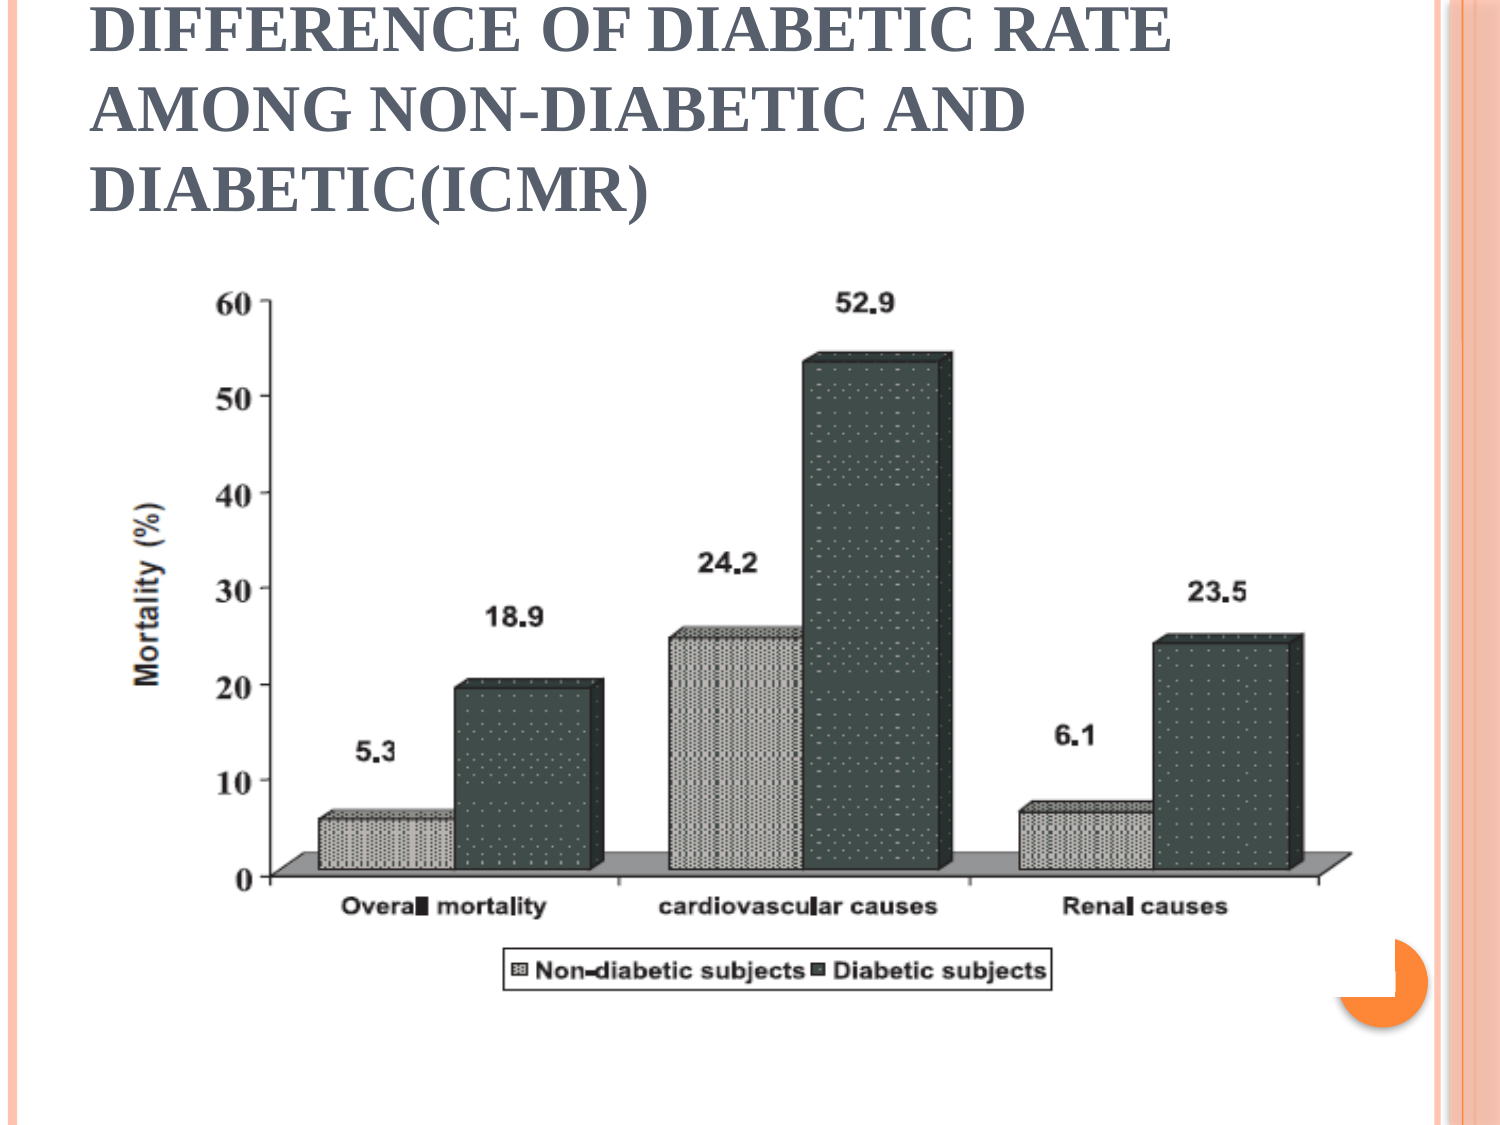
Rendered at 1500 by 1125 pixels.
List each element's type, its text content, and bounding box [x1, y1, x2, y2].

picture [69, 254, 1396, 997]
slide_number 21 [1333, 940, 1434, 1027]
title Difference of diabetic rate among non-diabetic and diabetic(ICMR) [75, 45, 1300, 233]
